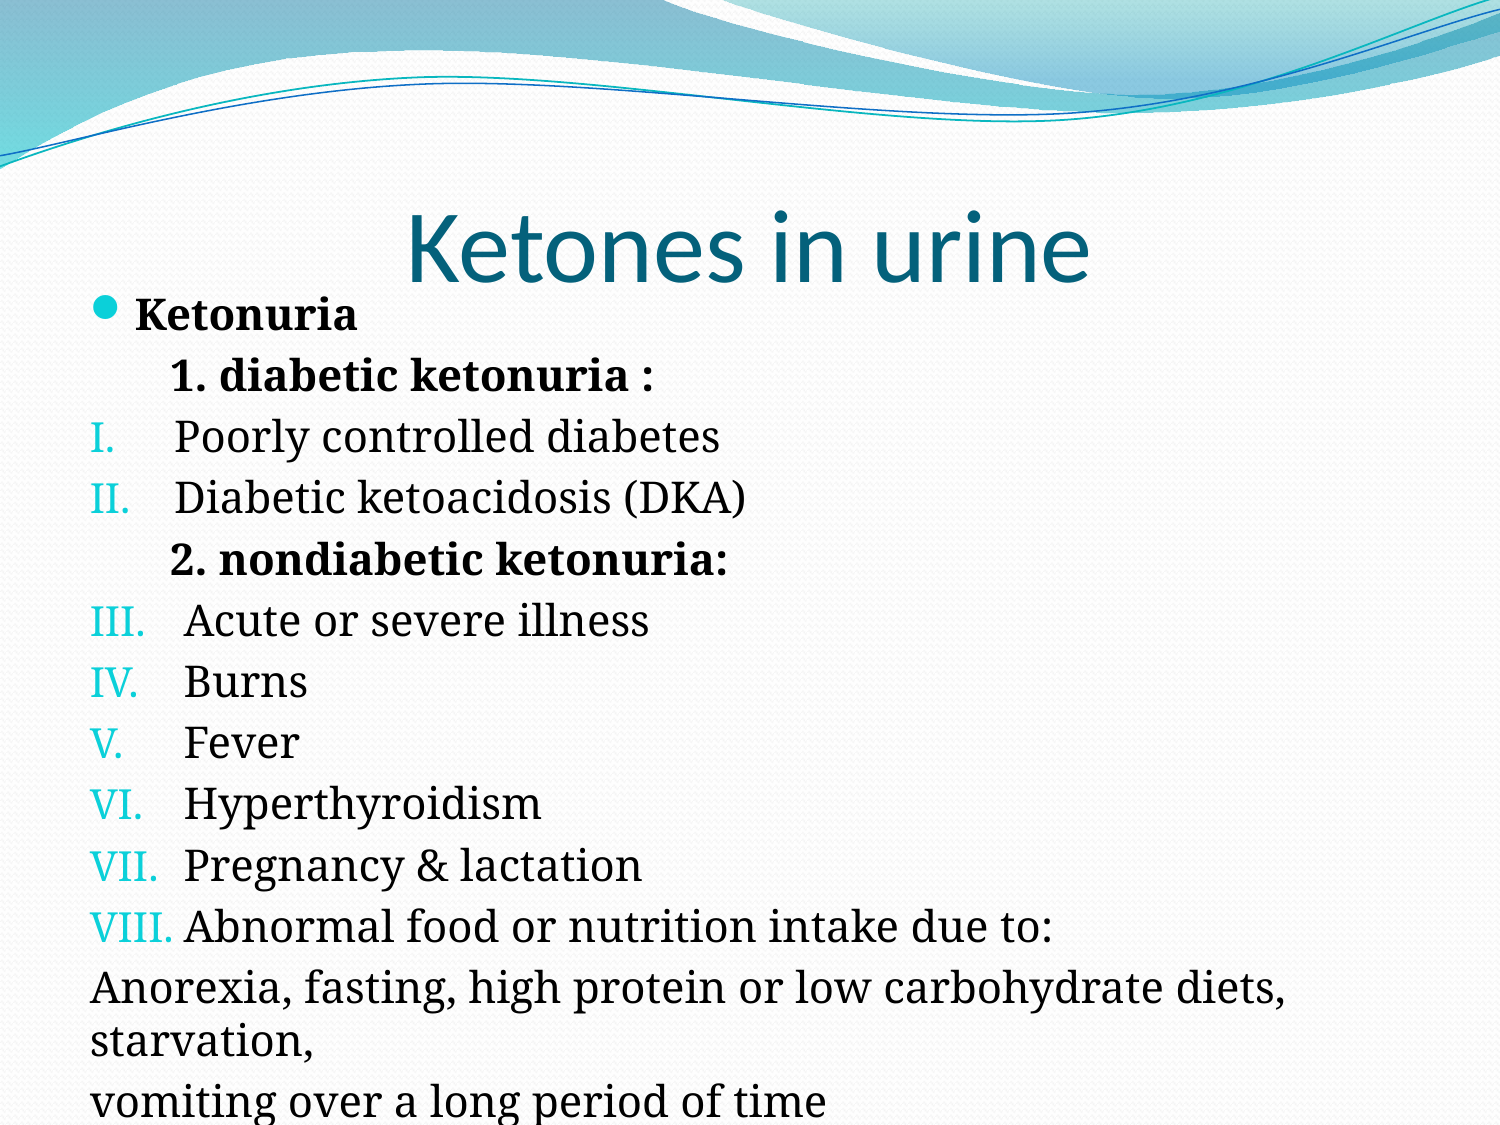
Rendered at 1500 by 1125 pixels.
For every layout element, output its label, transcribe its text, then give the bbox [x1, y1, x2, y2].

title Ketones in urine [75, 115, 1425, 278]
list Ketonuria 1. diabetic ketonuria : Poorly controlled diabetes Diabetic ketoacidosis (DKA) 2. nondiabetic ketonuria: Acute or severe illness Burns Fever Hyperthyroidism Pregnancy & lactation Abnormal food or nutrition intake due to: Anorexia, fasting, high protein or low carbohydrate diets, starvation, vomiting over a long period of time [75, 278, 1425, 999]
